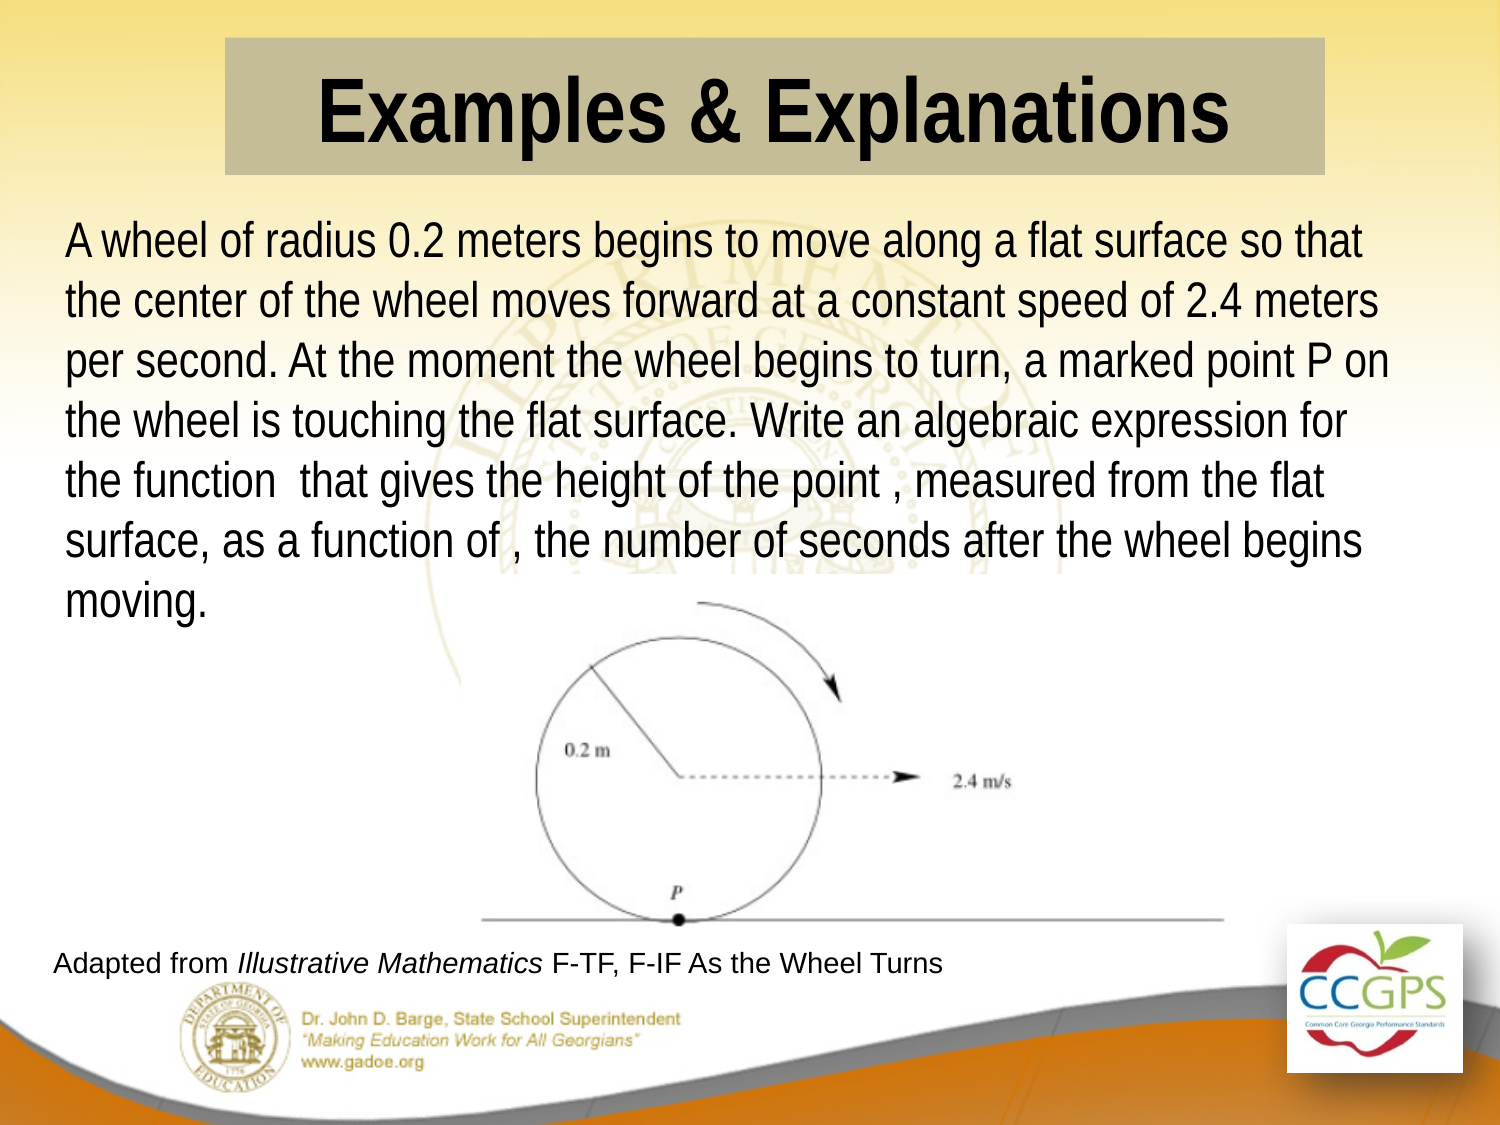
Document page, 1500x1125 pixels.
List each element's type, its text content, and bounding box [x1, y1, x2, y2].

title Examples & Explanations [224, 37, 1326, 176]
picture [0, 0, 1500, 1125]
text_box Adapted from Illustrative Mathematics F-TF, F-IF As the Wheel Turns [38, 936, 959, 987]
